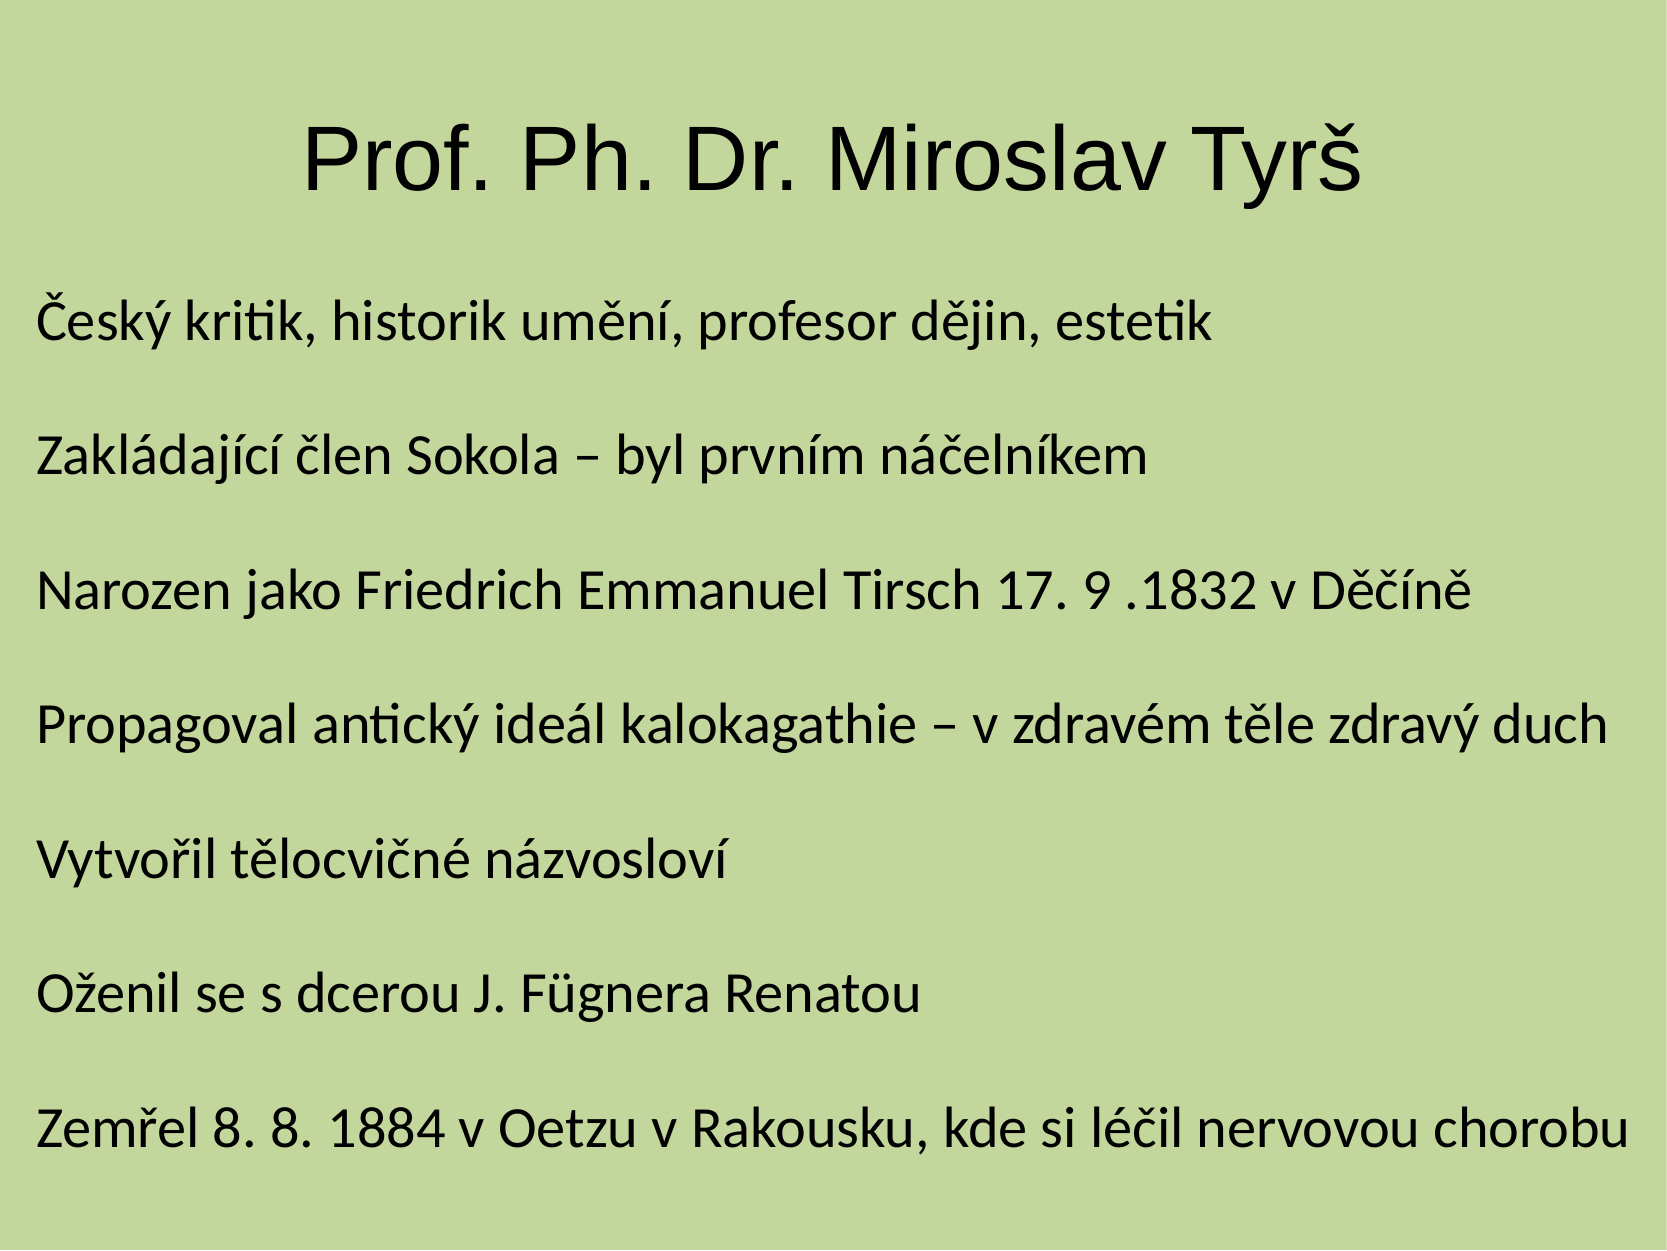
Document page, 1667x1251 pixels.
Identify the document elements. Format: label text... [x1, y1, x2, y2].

list Český kritik, historik umění, profesor dějin, estetik Zakládající člen Sokola – byl prvním náčelníkem Narozen jako Friedrich Emmanuel Tirsch 17. 9 .1832 v Děčíně Propagoval antický ideál kalokagathie – v zdravém těle zdravý duch Vytvořil tělocvičné názvosloví Oženil se s dcerou J. Fügnera Renatou Zemřel 8. 8. 1884 v Oetzu v Rakousku, kde si léčil nervovou chorobu [18, 247, 1637, 1159]
title Prof. Ph. Dr. Miroslav Tyrš [83, 49, 1584, 247]
